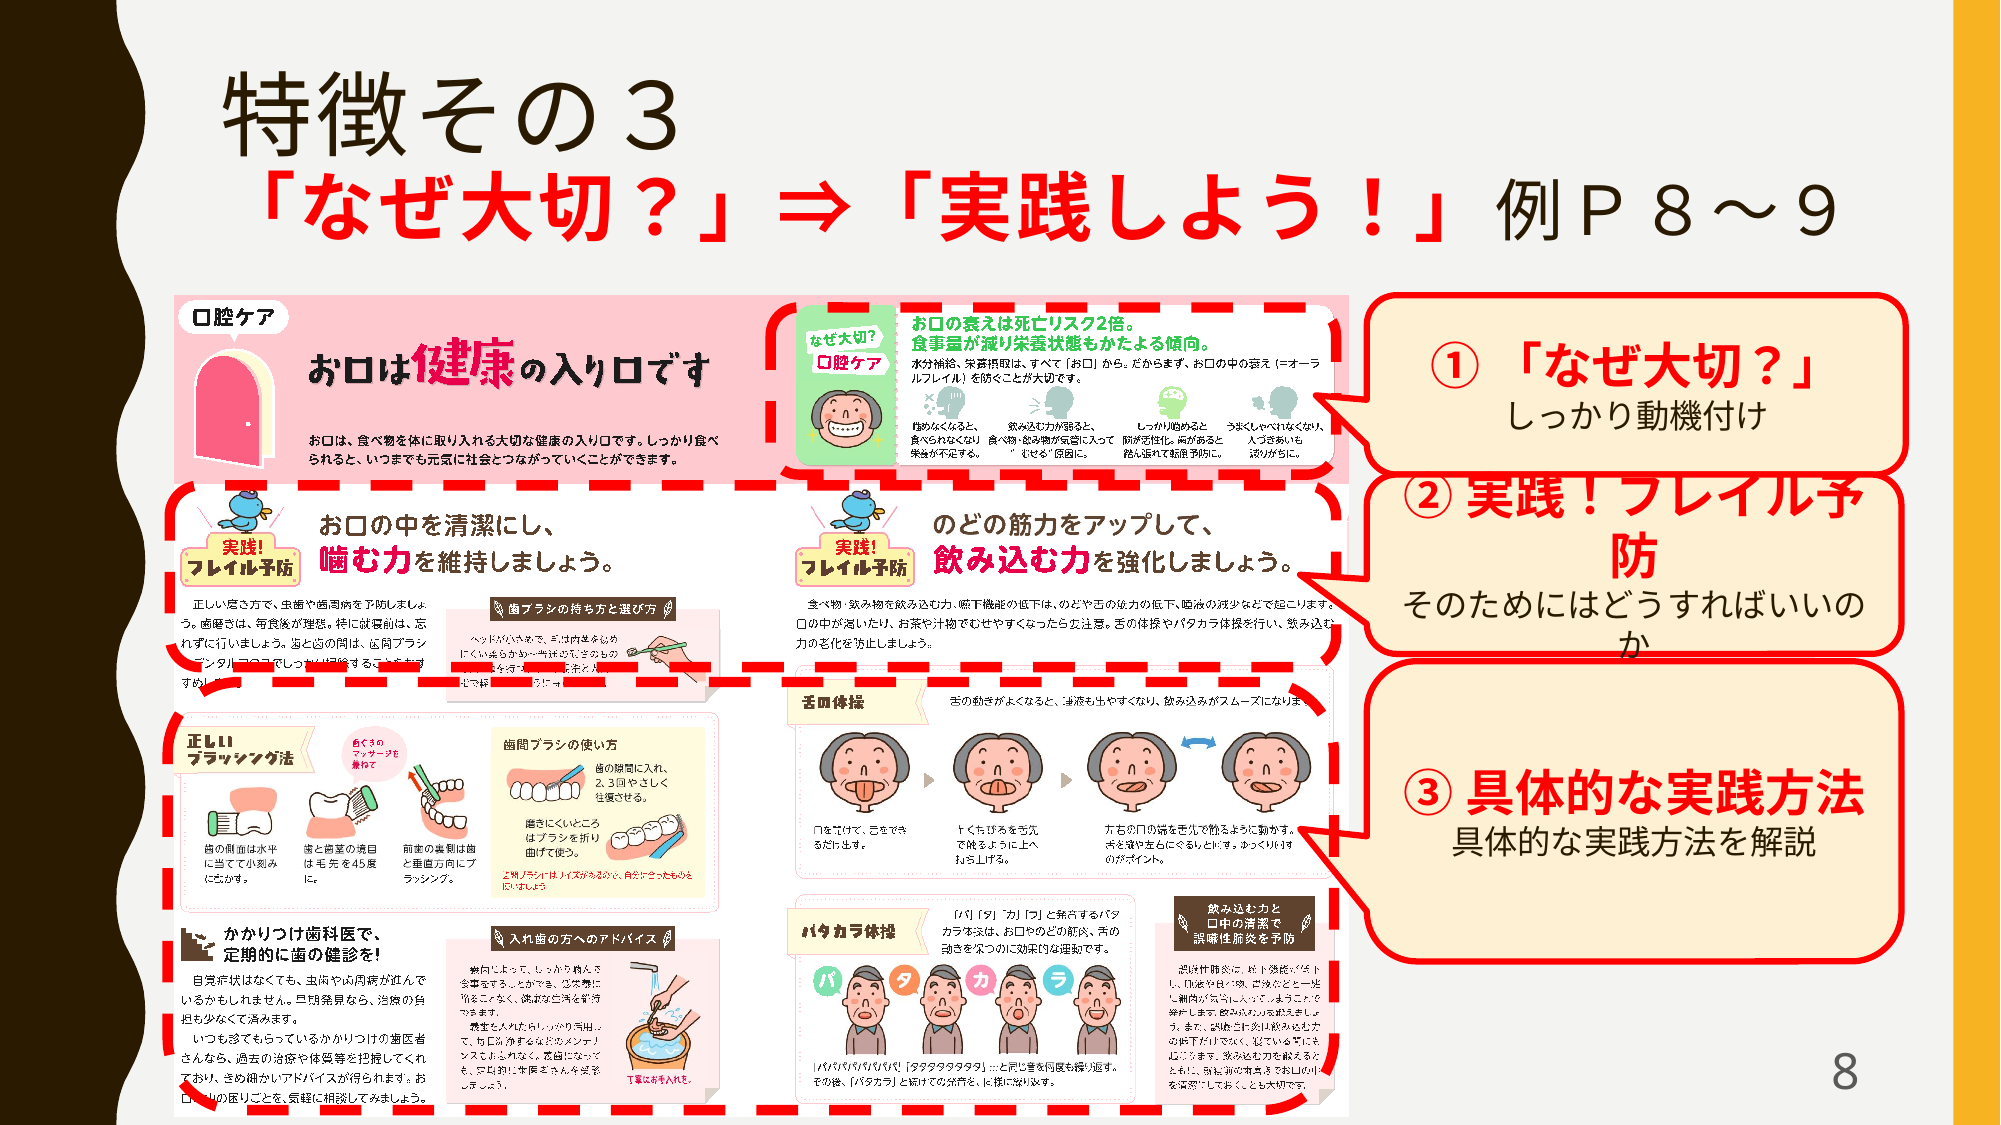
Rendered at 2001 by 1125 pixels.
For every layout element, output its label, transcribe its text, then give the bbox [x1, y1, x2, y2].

slide_number 8 [1412, 1045, 1875, 1103]
text_box ②実践！フレイル予防 そのためにはどうすればいいのか [1349, 473, 1903, 655]
title 特徴その３ 「なぜ大切？」⇒「実践しよう！」例ｐ８～９ [205, 62, 1875, 308]
text_box [168, 498, 174, 655]
text_box ①「なぜ大切？」 しっかり動機付け [1349, 294, 1907, 475]
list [174, 295, 1349, 1118]
text_box [166, 721, 174, 1071]
text_box ③具体的な実践方法 具体的な実践方法を解説 [1349, 660, 1903, 963]
